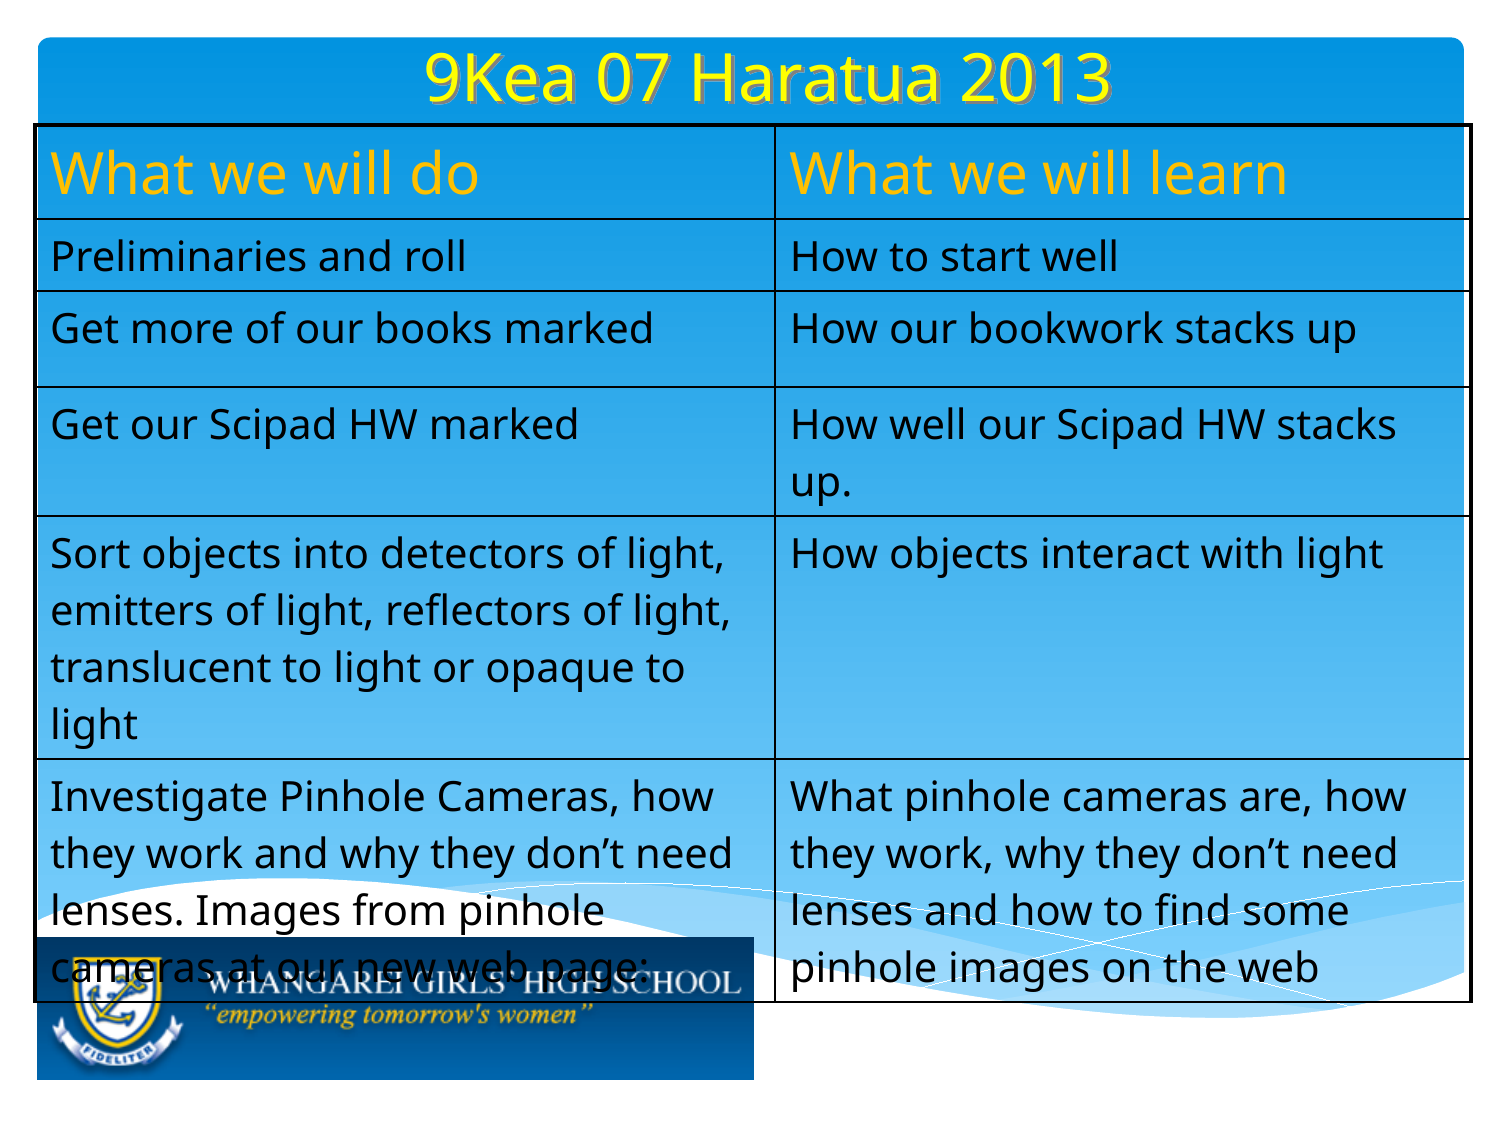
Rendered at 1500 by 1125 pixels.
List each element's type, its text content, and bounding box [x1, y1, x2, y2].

table_cell How our bookwork stacks up [776, 292, 1469, 386]
table_cell Preliminaries and roll [37, 220, 774, 290]
table_header What we will do [37, 127, 774, 218]
text_box 9Kea 07 Haratua 2013 [162, 24, 1375, 123]
table_cell Sort objects into detectors of light, emitters of light, reflectors of light, translucent to light or opaque to light [37, 517, 774, 758]
table_cell How objects interact with light [776, 517, 1469, 758]
picture [37, 937, 754, 1080]
table_cell What pinhole cameras are, how they work, why they don’t need lenses and how to find some pinhole images on the web [776, 760, 1469, 1001]
table_header What we will learn [776, 127, 1469, 218]
table_cell How well our Scipad HW stacks up. [776, 388, 1469, 515]
table_cell Get our Scipad HW marked [37, 388, 774, 515]
table_cell Get more of our books marked [37, 292, 774, 386]
table_cell How to start well [776, 220, 1469, 290]
table_cell Investigate Pinhole Cameras, how they work and why they don’t need lenses. Images from pinhole cameras at our new web page: [37, 760, 774, 1001]
